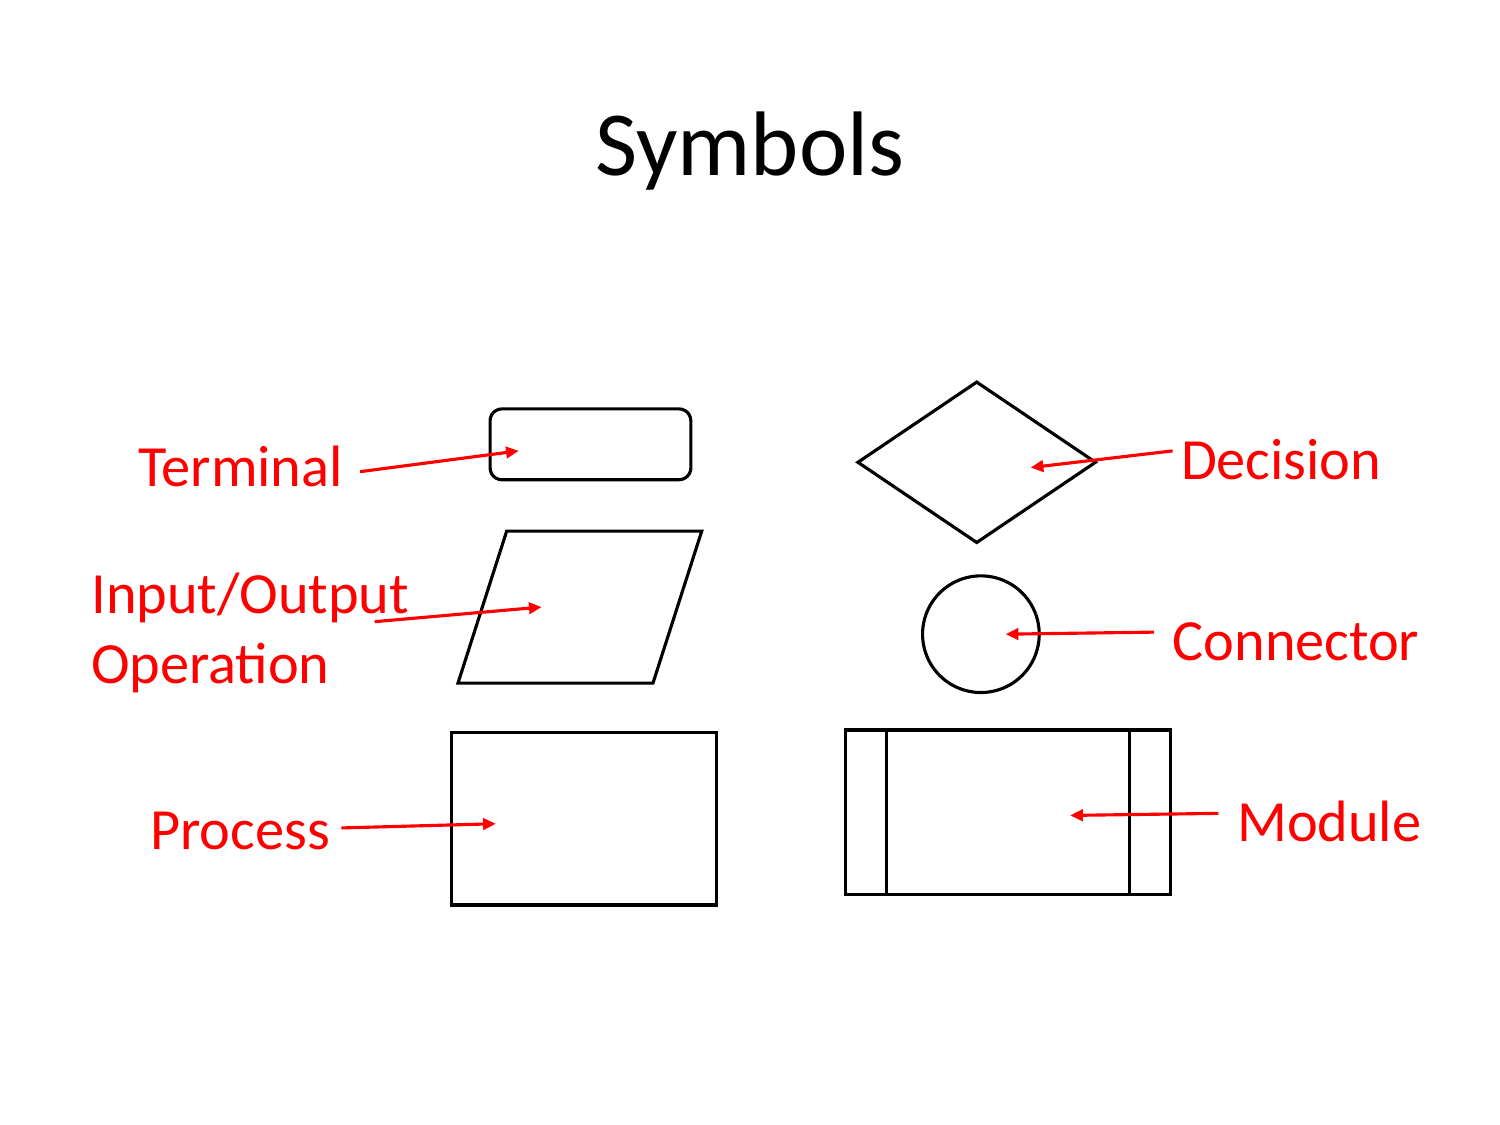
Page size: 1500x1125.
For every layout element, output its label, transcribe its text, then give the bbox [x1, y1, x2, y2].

text_box [451, 732, 717, 905]
text_box [857, 382, 1096, 543]
text_box [488, 406, 693, 482]
title Symbols [75, 45, 1425, 233]
text_box [922, 575, 1040, 693]
text_box [341, 817, 496, 831]
text_box [360, 446, 519, 472]
text_box [845, 730, 1171, 895]
text_box Connector [1157, 594, 1459, 680]
text_box Input/Output Operation [76, 547, 475, 703]
text_box [374, 602, 542, 622]
text_box [1005, 627, 1154, 641]
text_box [1030, 450, 1173, 473]
text_box [1070, 809, 1219, 822]
text_box Terminal [123, 420, 445, 506]
text_box [475, 531, 702, 684]
text_box Module [1222, 775, 1471, 861]
text_box Process [135, 784, 349, 869]
text_box Decision [1166, 413, 1436, 499]
